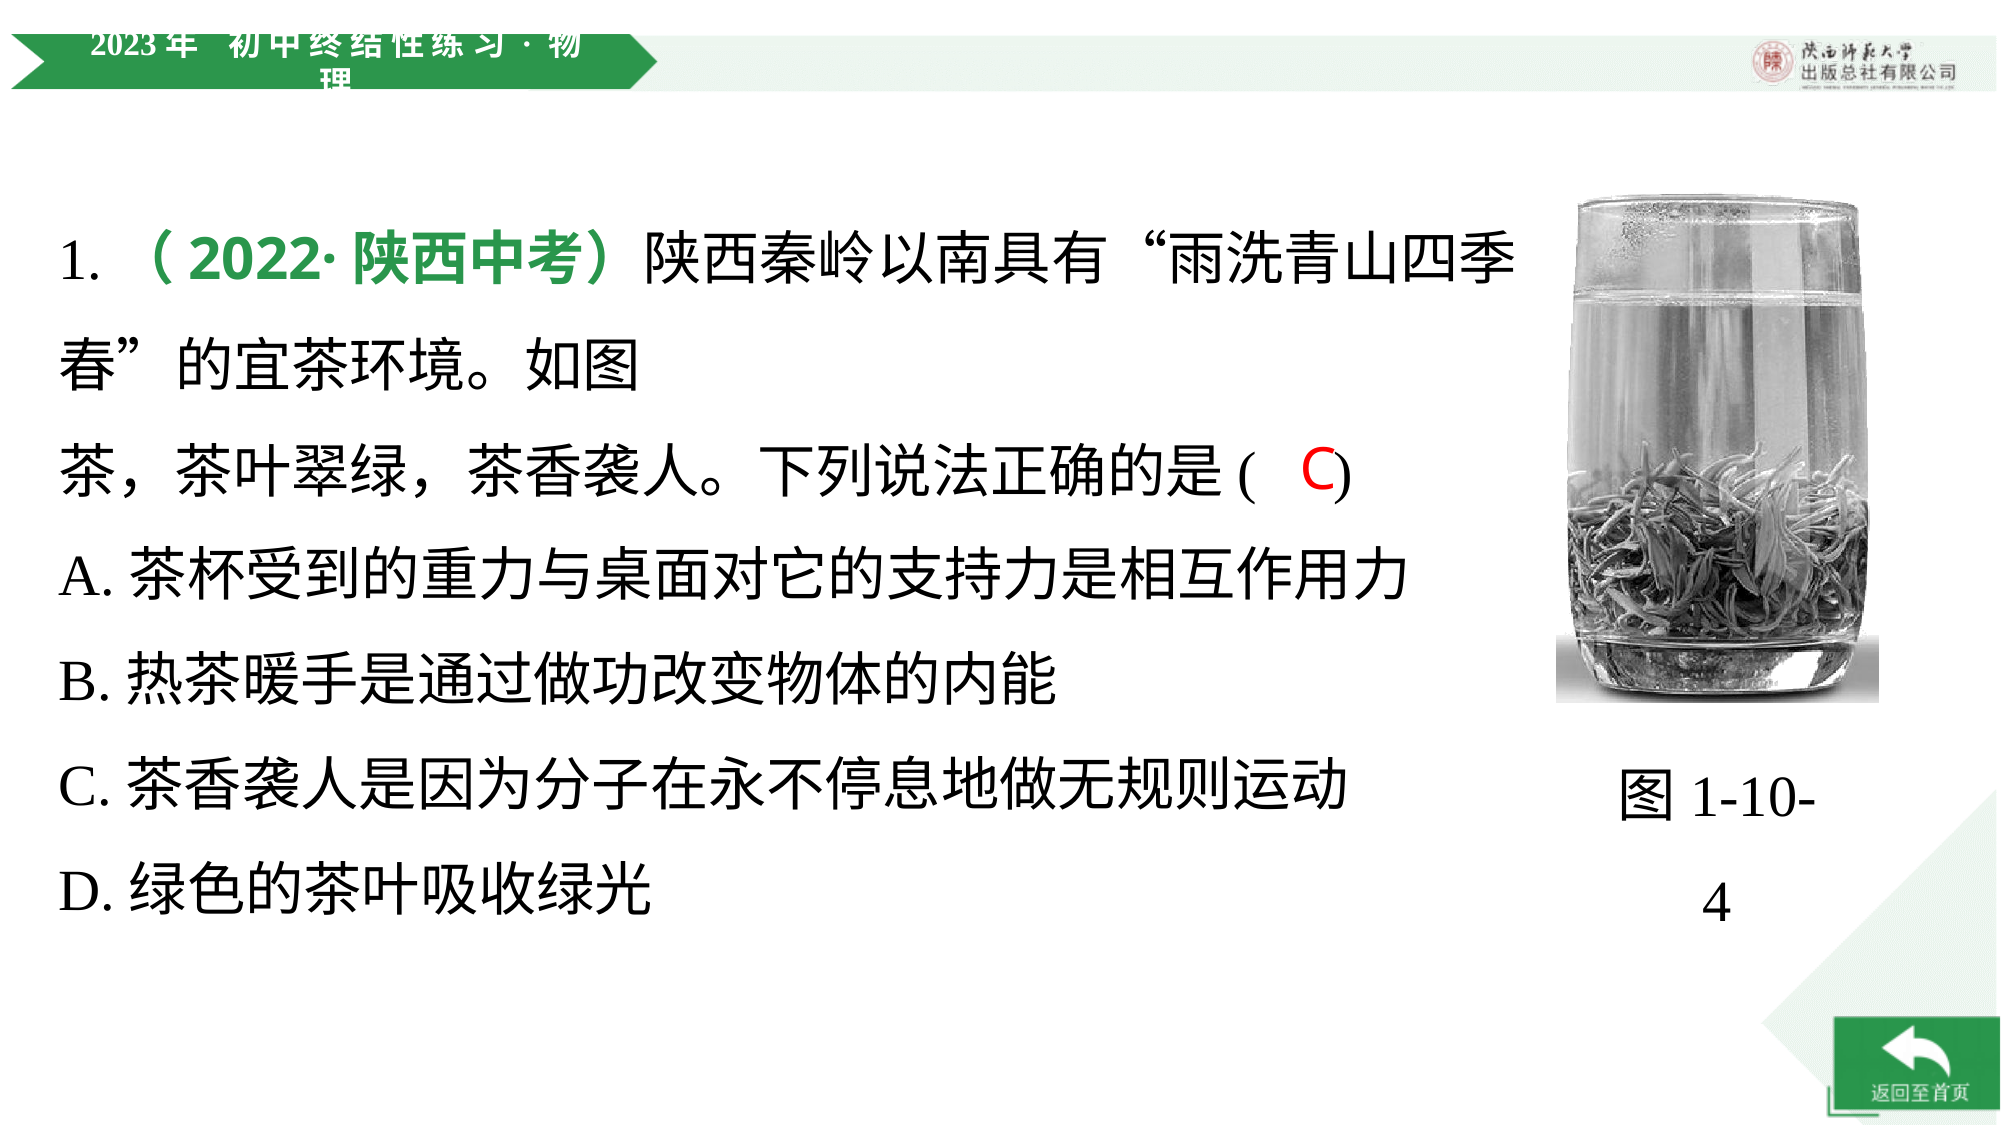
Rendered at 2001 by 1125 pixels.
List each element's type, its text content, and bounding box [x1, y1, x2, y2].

text_box 图1-10-4 [1603, 723, 1832, 887]
text_box A.茶杯受到的重力与桌面对它的支持力是相互作用力 B.热茶暖手是通过做功改变物体的内能 C.茶香袭人是因为分子在永不停息地做无规则运动 D.绿色的茶叶吸收绿光 [58, 502, 1517, 912]
text_box C [1291, 395, 1345, 490]
picture [0, 0, 2001, 1125]
